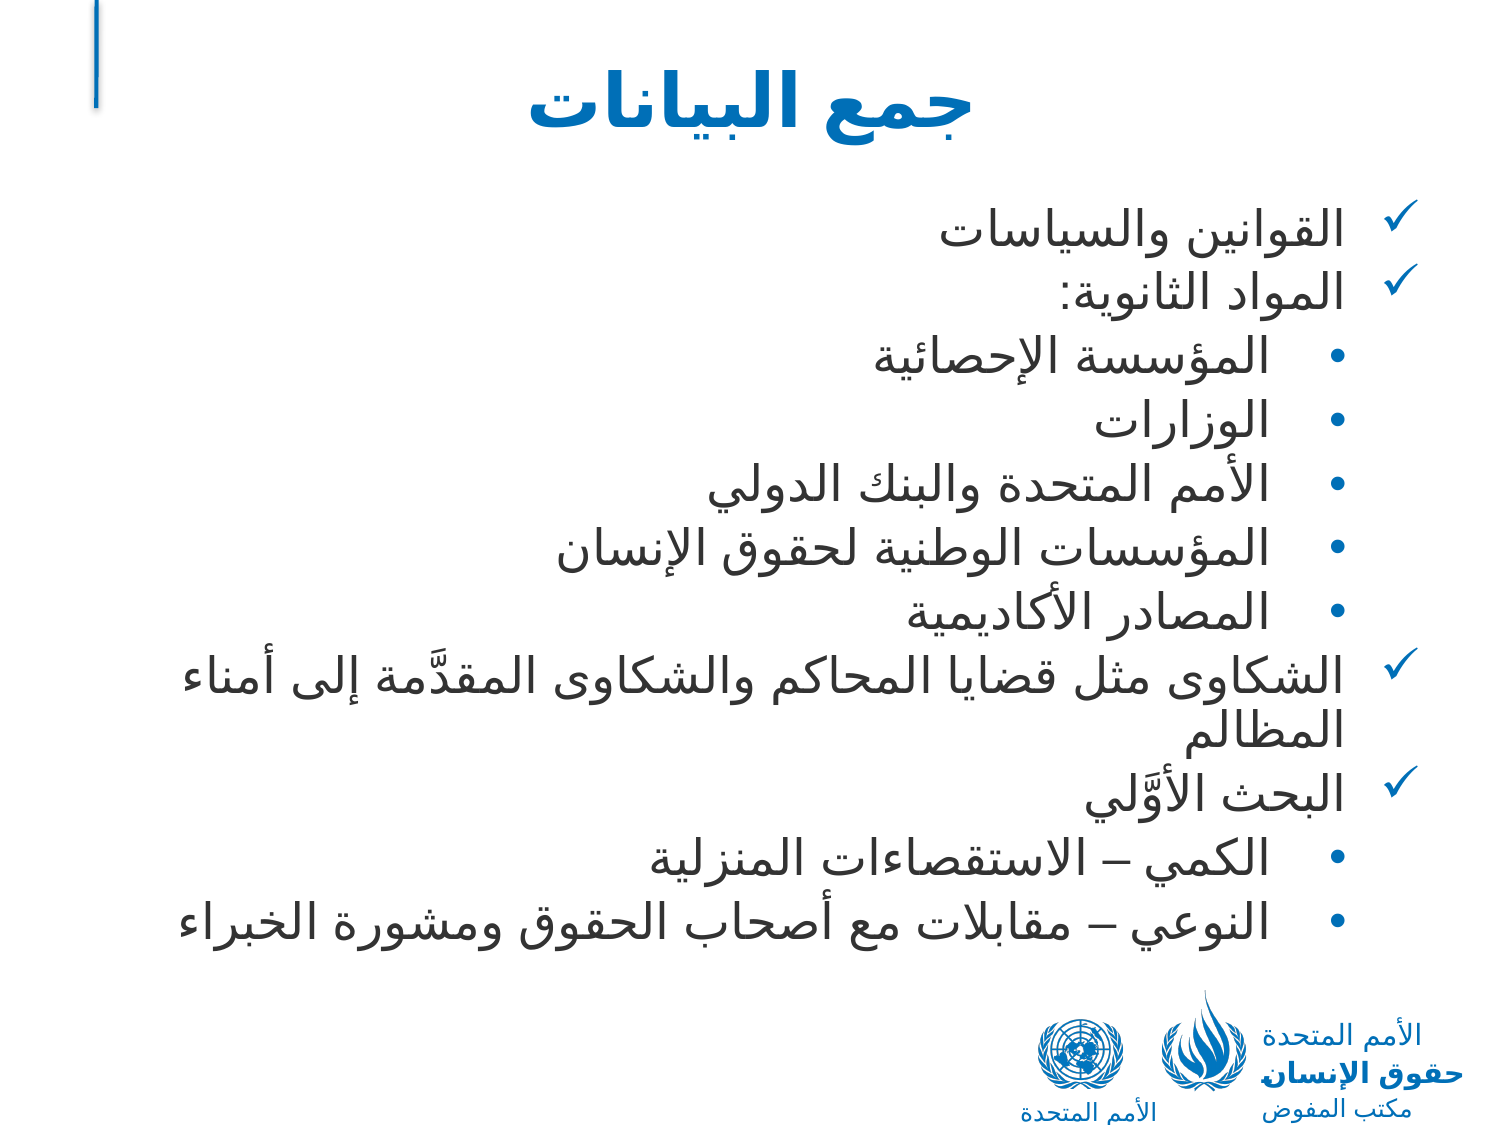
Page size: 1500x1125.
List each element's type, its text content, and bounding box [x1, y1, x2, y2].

picture [1037, 990, 1457, 1107]
text_box القوانين والسياسات المواد الثانوية: المؤسسة الإحصائية الوزارات الأمم المتحدة والبنك الدولي المؤسسات الوطنية لحقوق الإنسان المصادر الأكاديمية الشكاوى مثل قضايا المحاكم والشكاوى المقدَّمة إلى أمناء المظالم البحث الأوَّلي الكمي – الاستقصاءات المنزلية النوعي – مقابلات مع أصحاب الحقوق ومشورة الخبراء [68, 195, 1437, 1008]
text_box الأمم المتحدة حقوق الإنسان مكتب المفوض السامي [1246, 1009, 1500, 1098]
text_box الأمم المتحدة [982, 1089, 1195, 1125]
title جمع البيانات [68, 45, 1437, 195]
